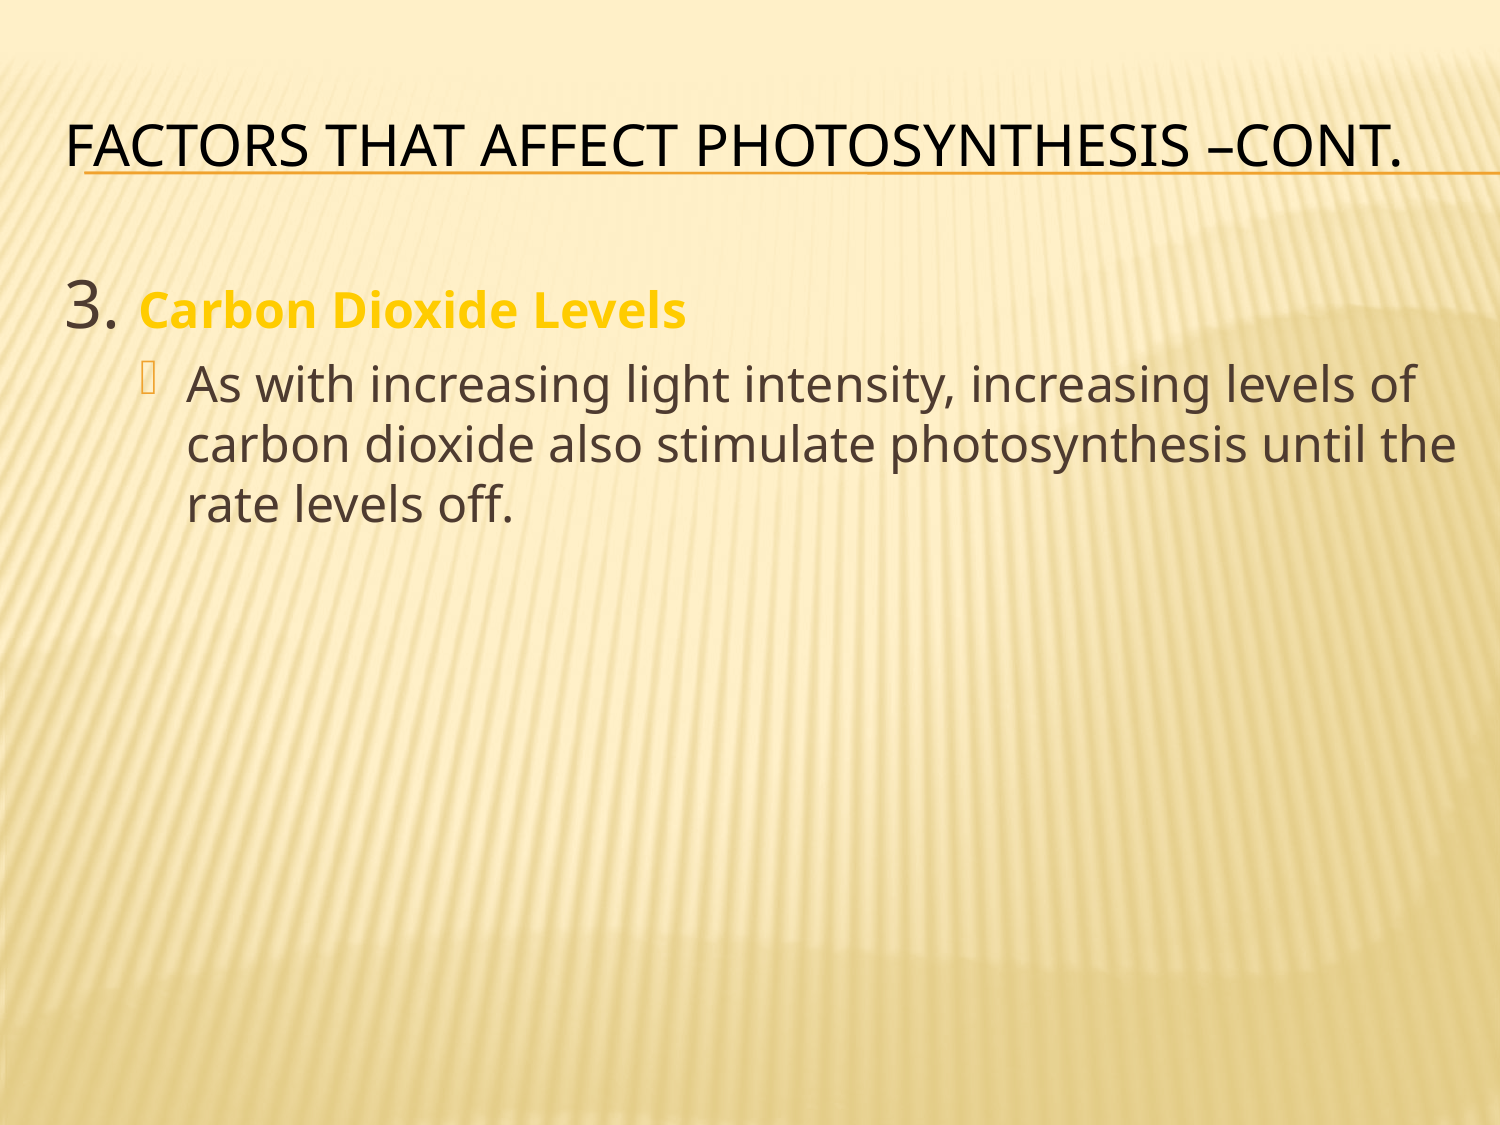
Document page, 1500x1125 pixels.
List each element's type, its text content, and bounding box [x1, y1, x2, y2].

list 3. Carbon Dioxide Levels As with increasing light intensity, increasing levels of carbon dioxide also stimulate photosynthesis until the rate levels off. [50, 254, 1475, 998]
title Factors That Affect Photosynthesis –cont. [50, 75, 1475, 213]
